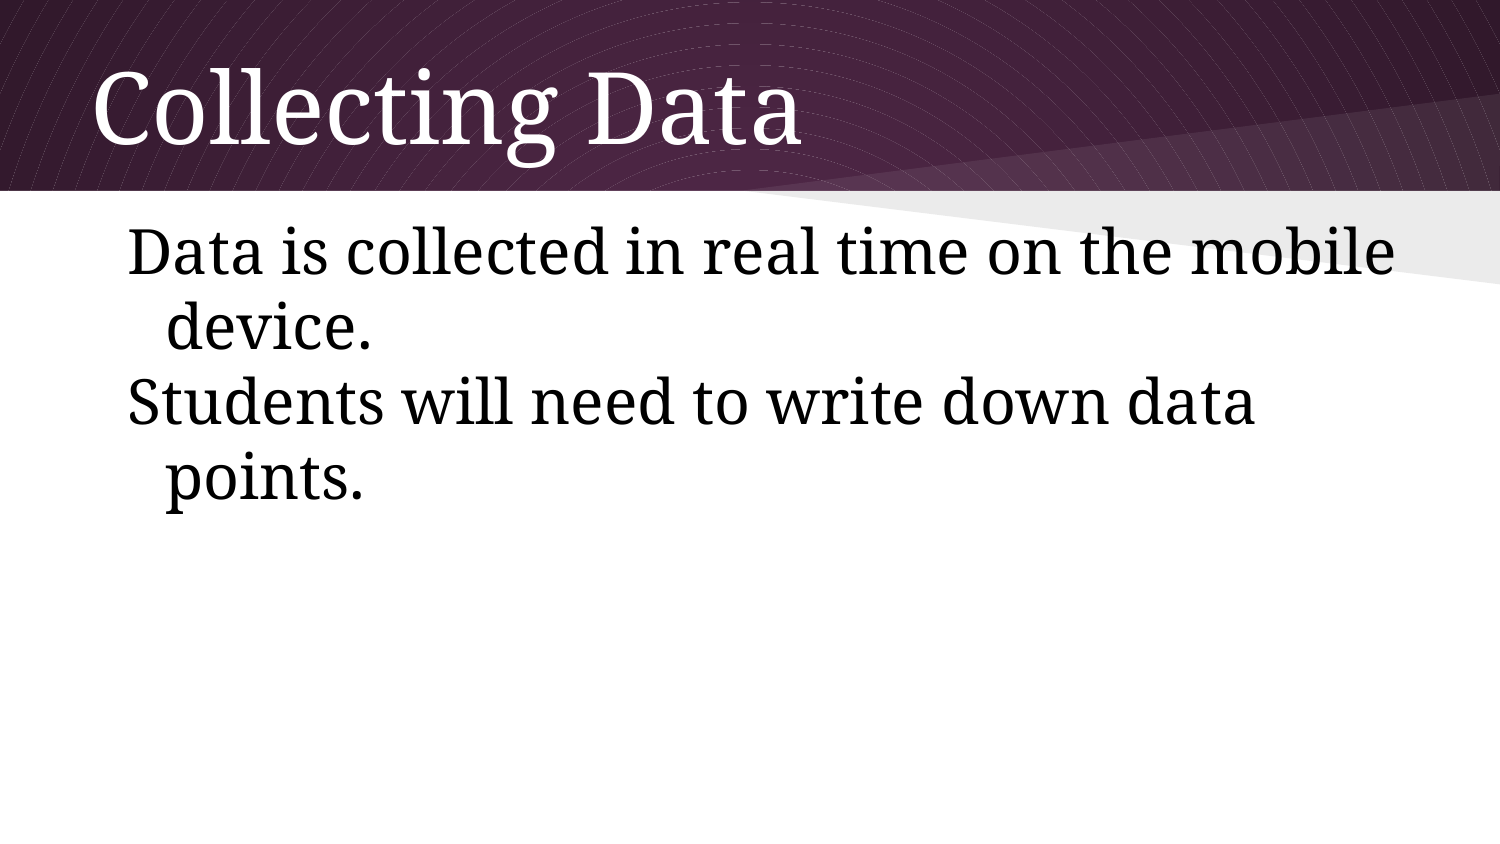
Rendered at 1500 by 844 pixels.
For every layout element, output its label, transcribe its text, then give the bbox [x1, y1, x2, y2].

list Data is collected in real time on the mobile device. Students will need to write down data points. [75, 196, 1425, 808]
title Collecting Data [75, 33, 1425, 175]
